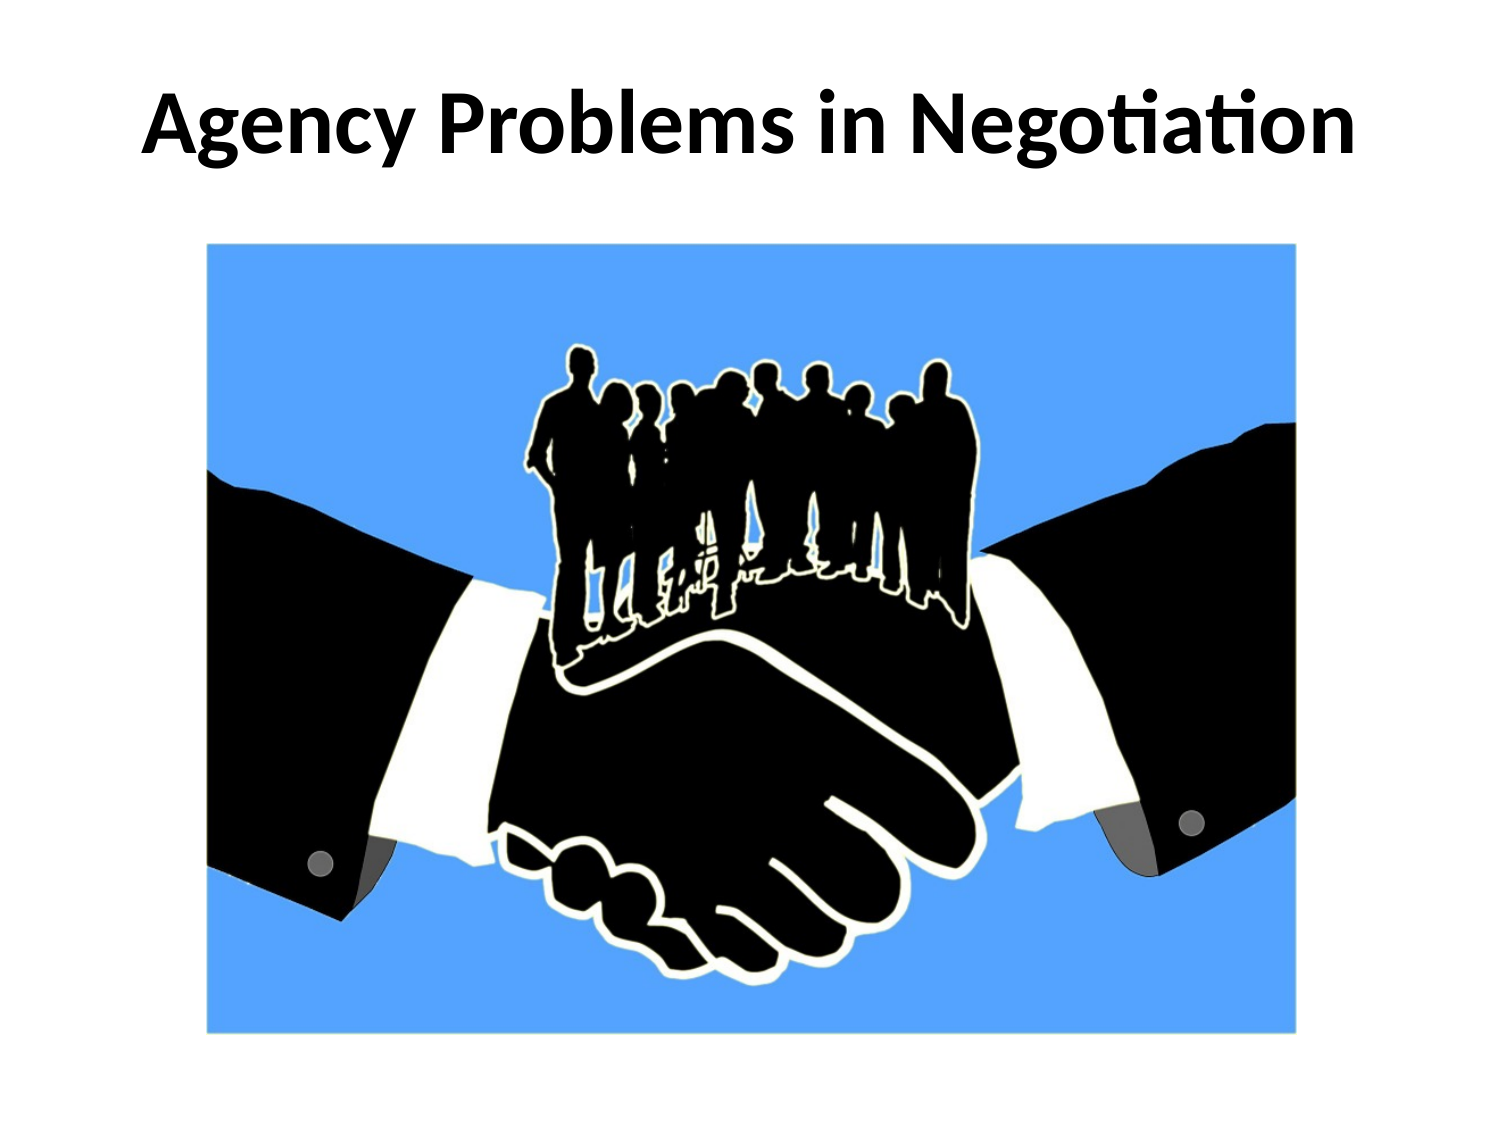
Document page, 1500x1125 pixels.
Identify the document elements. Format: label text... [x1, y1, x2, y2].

list Agency Problems in Negotiation [0, 54, 1500, 209]
picture [206, 243, 1297, 1036]
